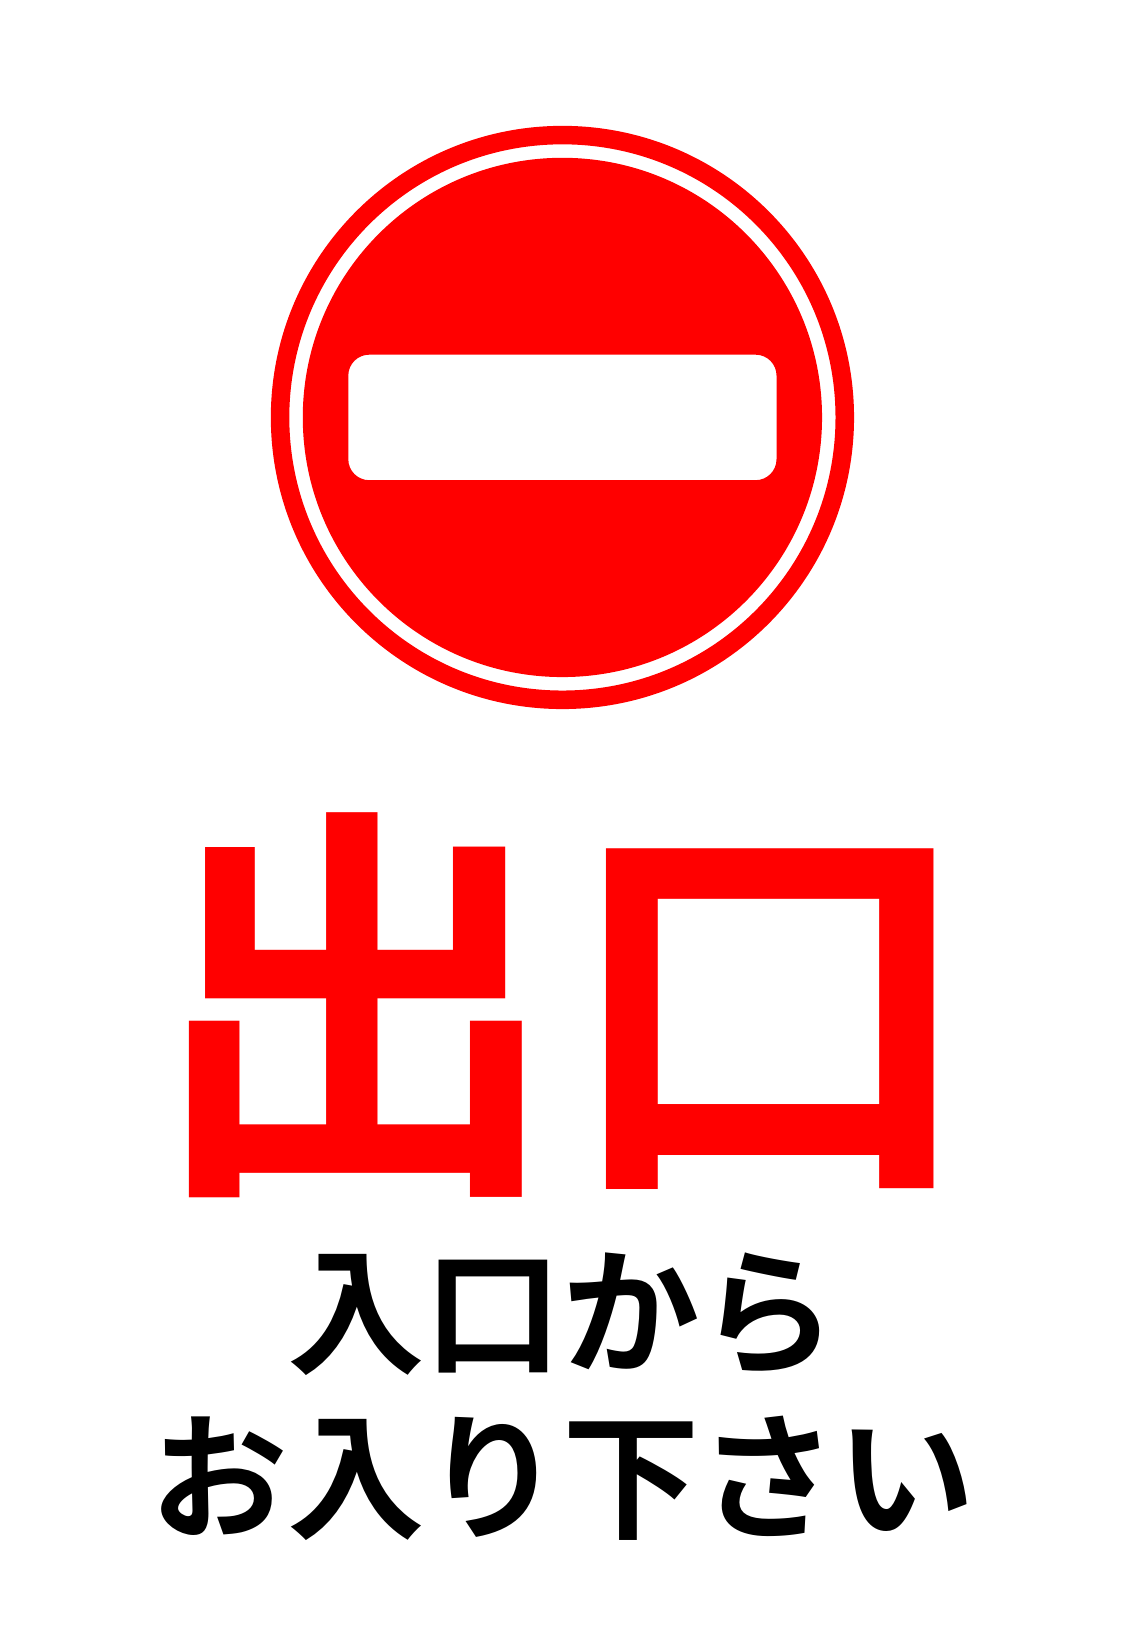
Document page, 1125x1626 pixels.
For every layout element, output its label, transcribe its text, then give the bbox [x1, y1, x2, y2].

text_box [268, 123, 857, 712]
text_box 出口 [133, 738, 992, 1218]
text_box 入口から お入り下さい [0, 1218, 1125, 1564]
